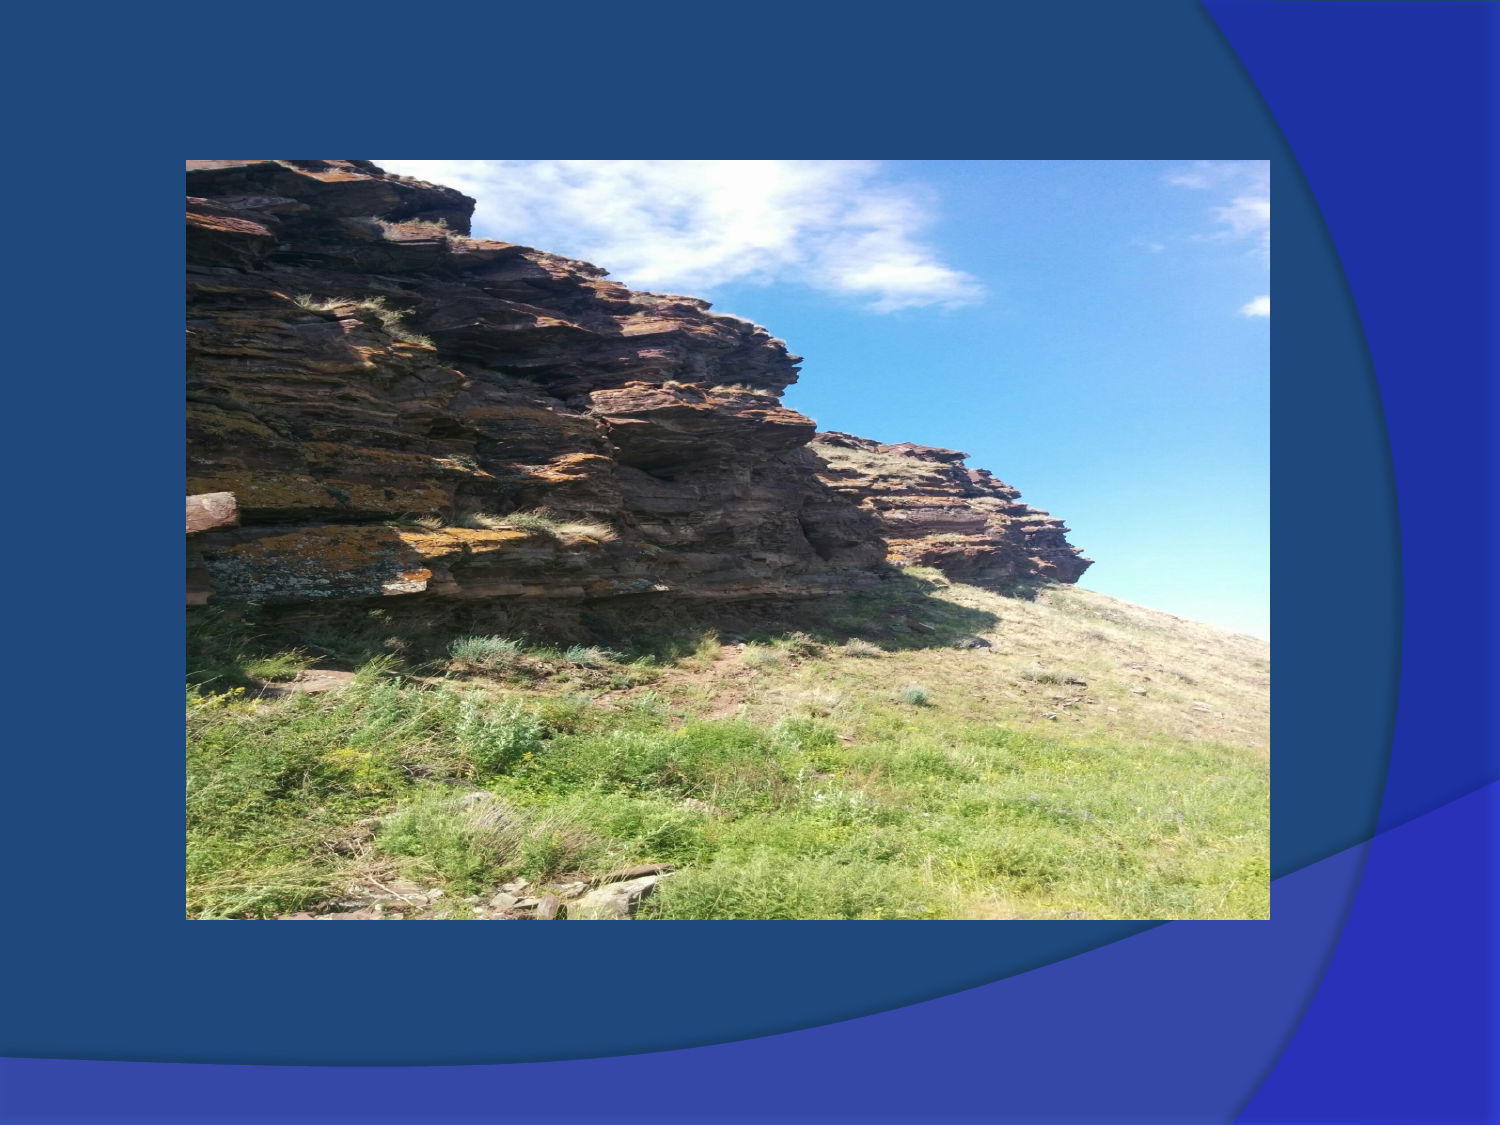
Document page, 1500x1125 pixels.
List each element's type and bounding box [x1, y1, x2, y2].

picture [186, 160, 1270, 920]
